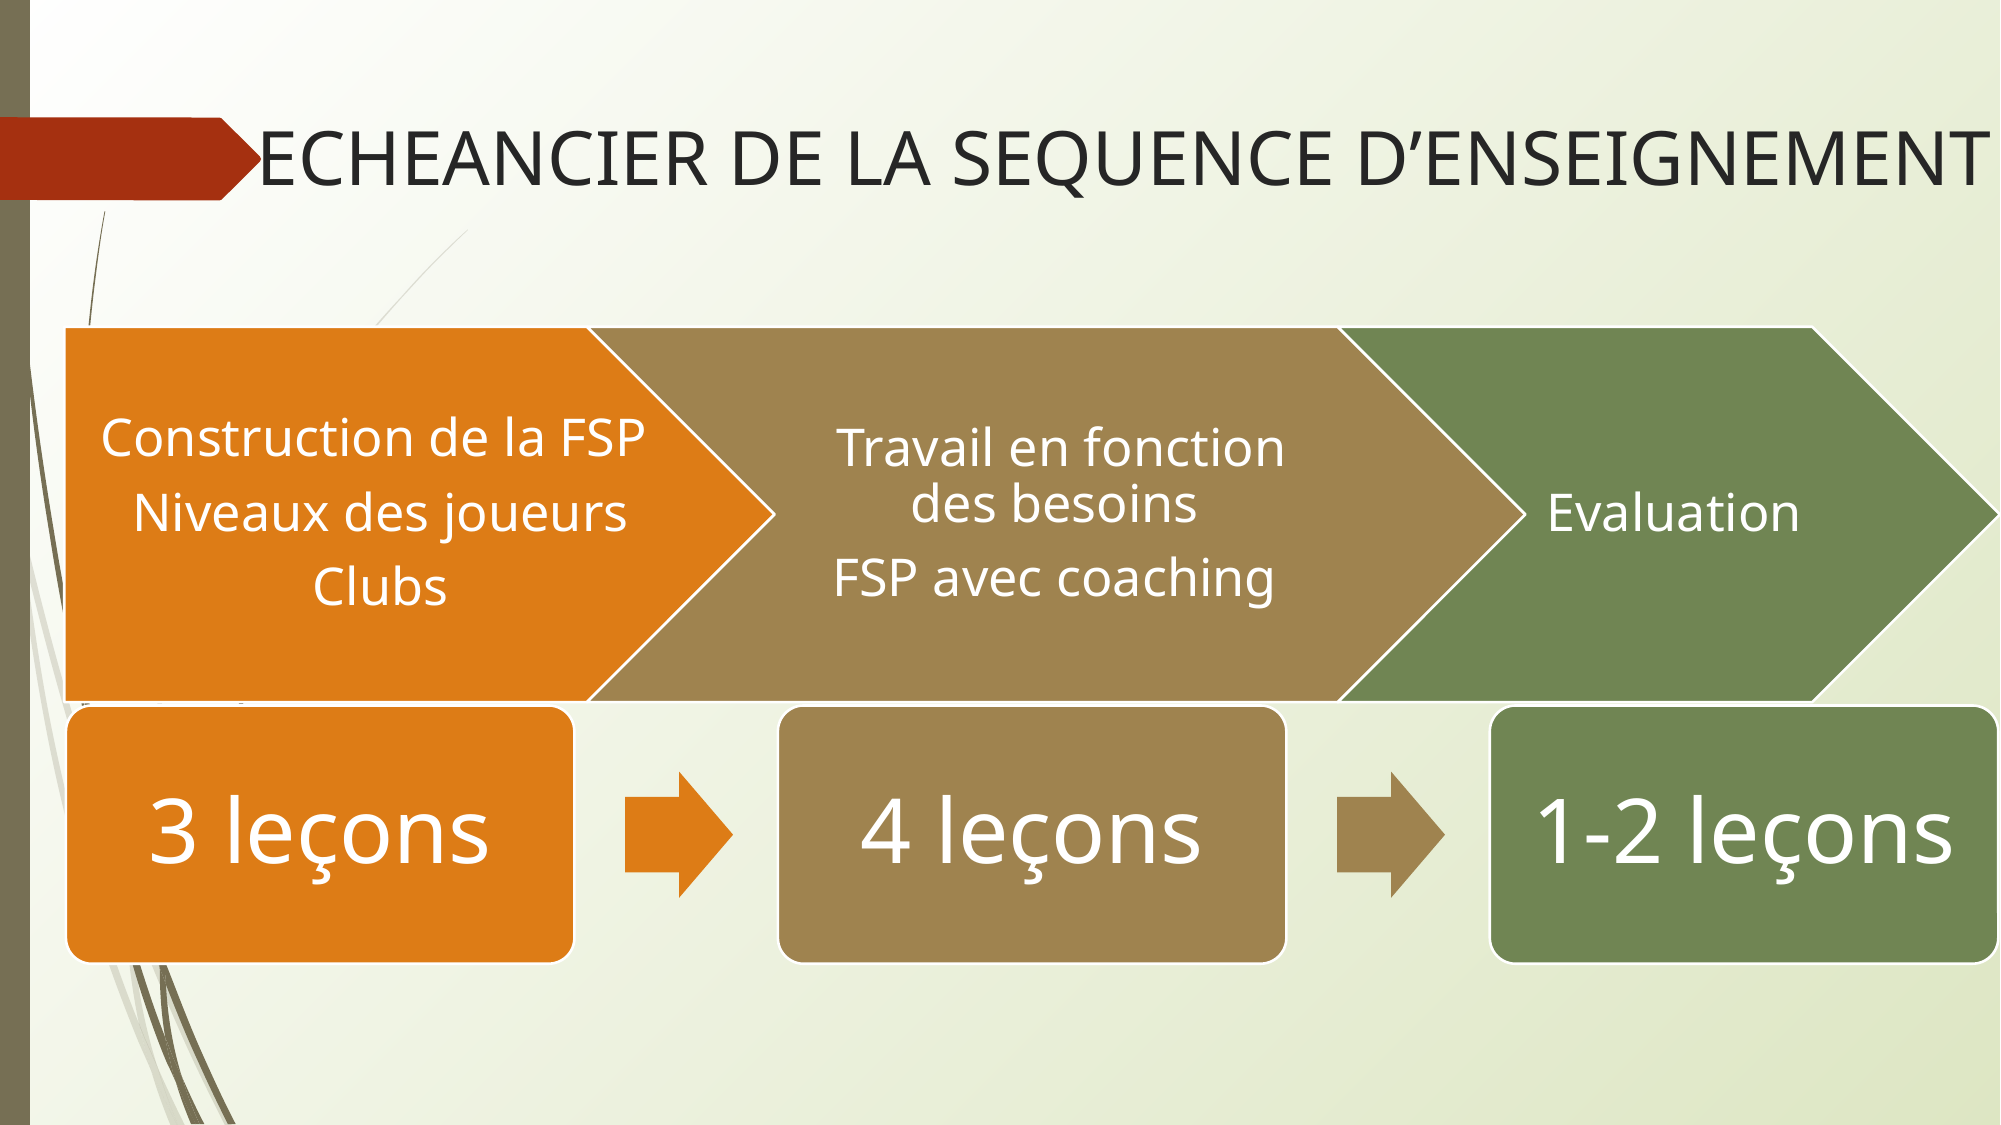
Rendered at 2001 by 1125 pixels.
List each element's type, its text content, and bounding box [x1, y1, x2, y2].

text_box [63, 326, 2000, 703]
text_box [65, 705, 1999, 964]
title ECHEANCIER DE LA SEQUENCE D’ENSEIGNEMENT [241, 102, 2000, 313]
